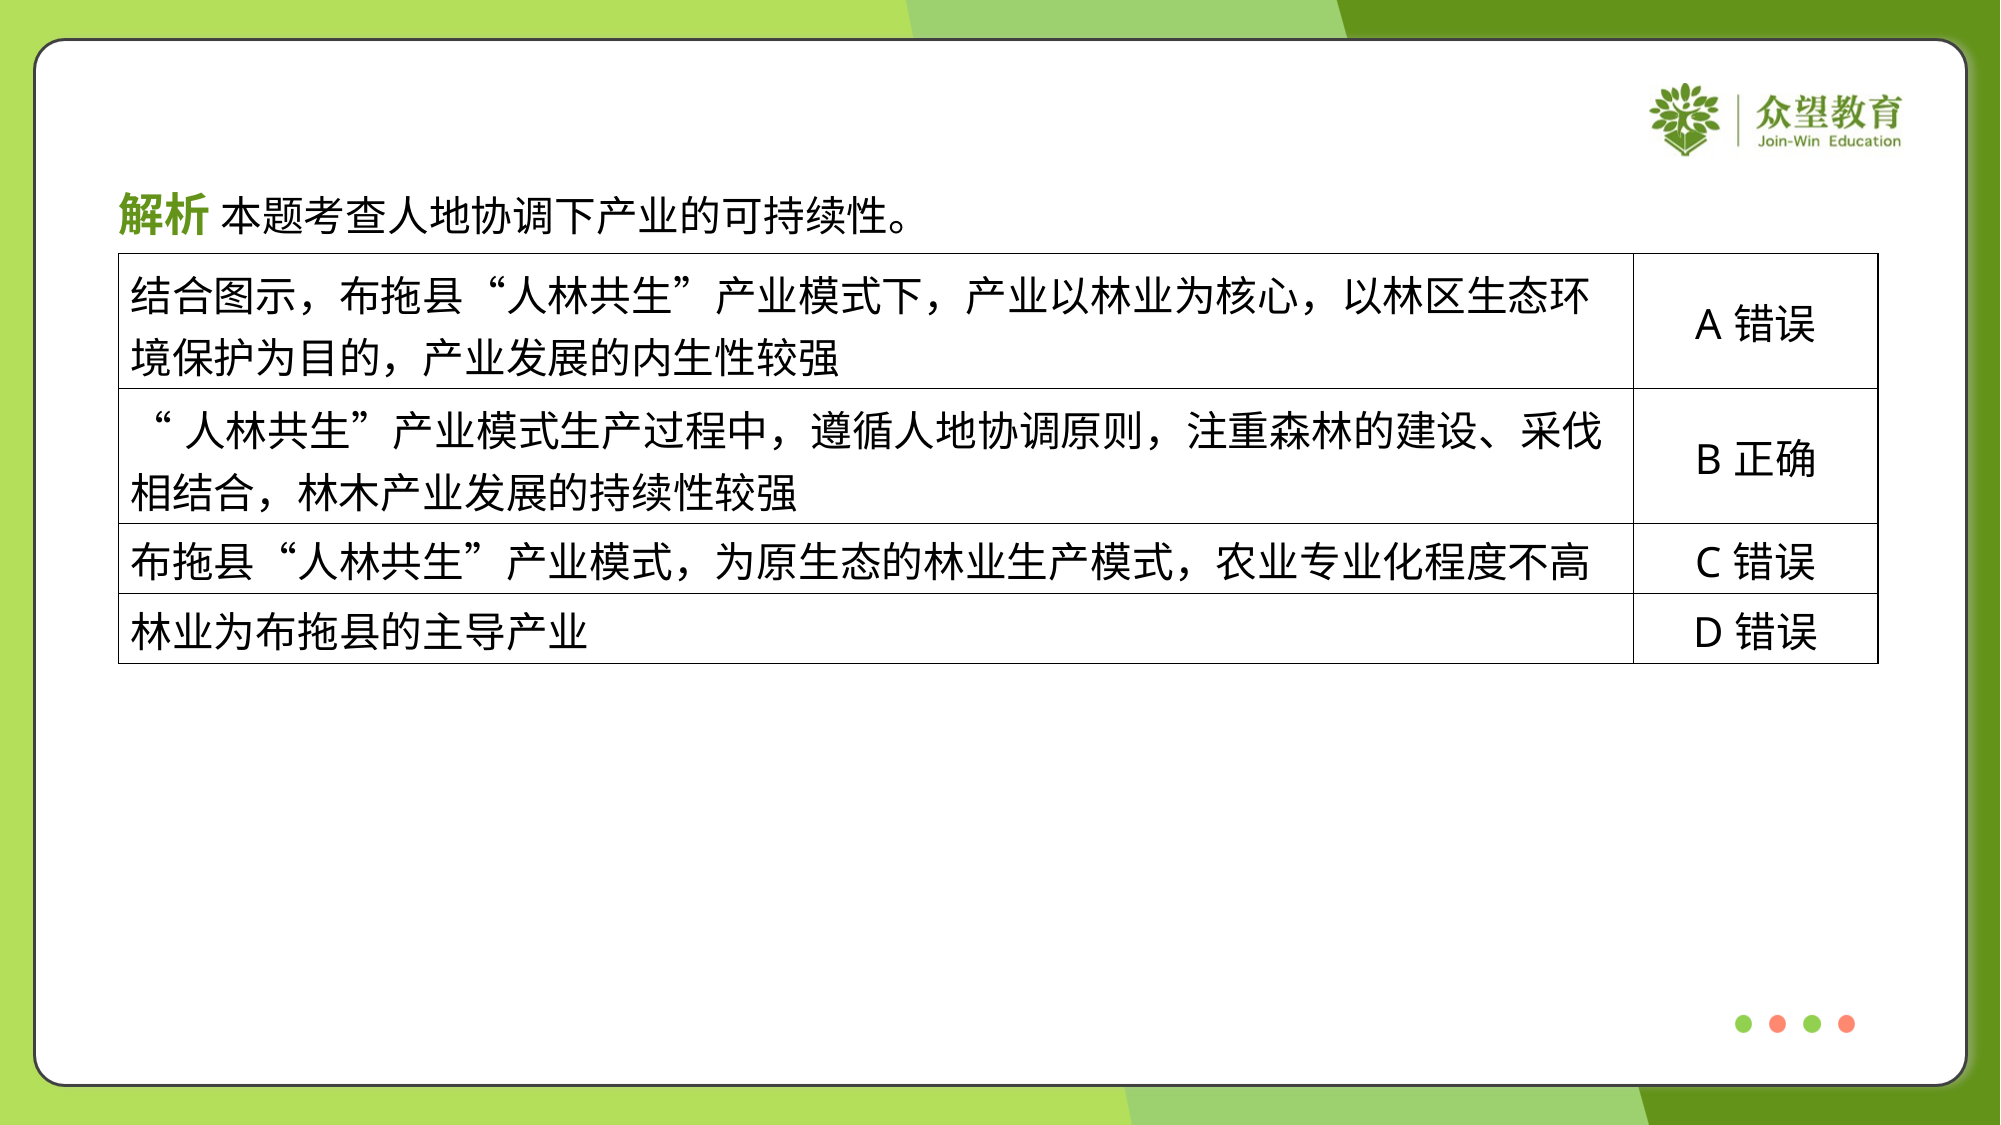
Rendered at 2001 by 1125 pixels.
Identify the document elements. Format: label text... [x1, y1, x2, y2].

table_header A错误 [1634, 254, 1877, 388]
table_cell D错误 [1634, 594, 1877, 663]
text_box 解析 本题考查人地协调下产业的可持续性。 [118, 159, 1883, 231]
picture [0, 0, 2000, 1125]
table_cell “人林共生”产业模式生产过程中，遵循人地协调原则，注重森林的建设、采伐 相结合，林木产业发展的持续性较强 [119, 389, 1633, 523]
table_cell B正确 [1634, 389, 1877, 523]
table_cell C错误 [1634, 524, 1877, 593]
table_cell 林业为布拖县的主导产业 [119, 594, 1633, 663]
table_cell 布拖县“人林共生”产业模式，为原生态的林业生产模式，农业专业化程度不高 [119, 524, 1633, 593]
table_header 结合图示，布拖县“人林共生”产业模式下，产业以林业为核心，以林区生态环 境保护为目的，产业发展的内生性较强 [119, 254, 1633, 388]
